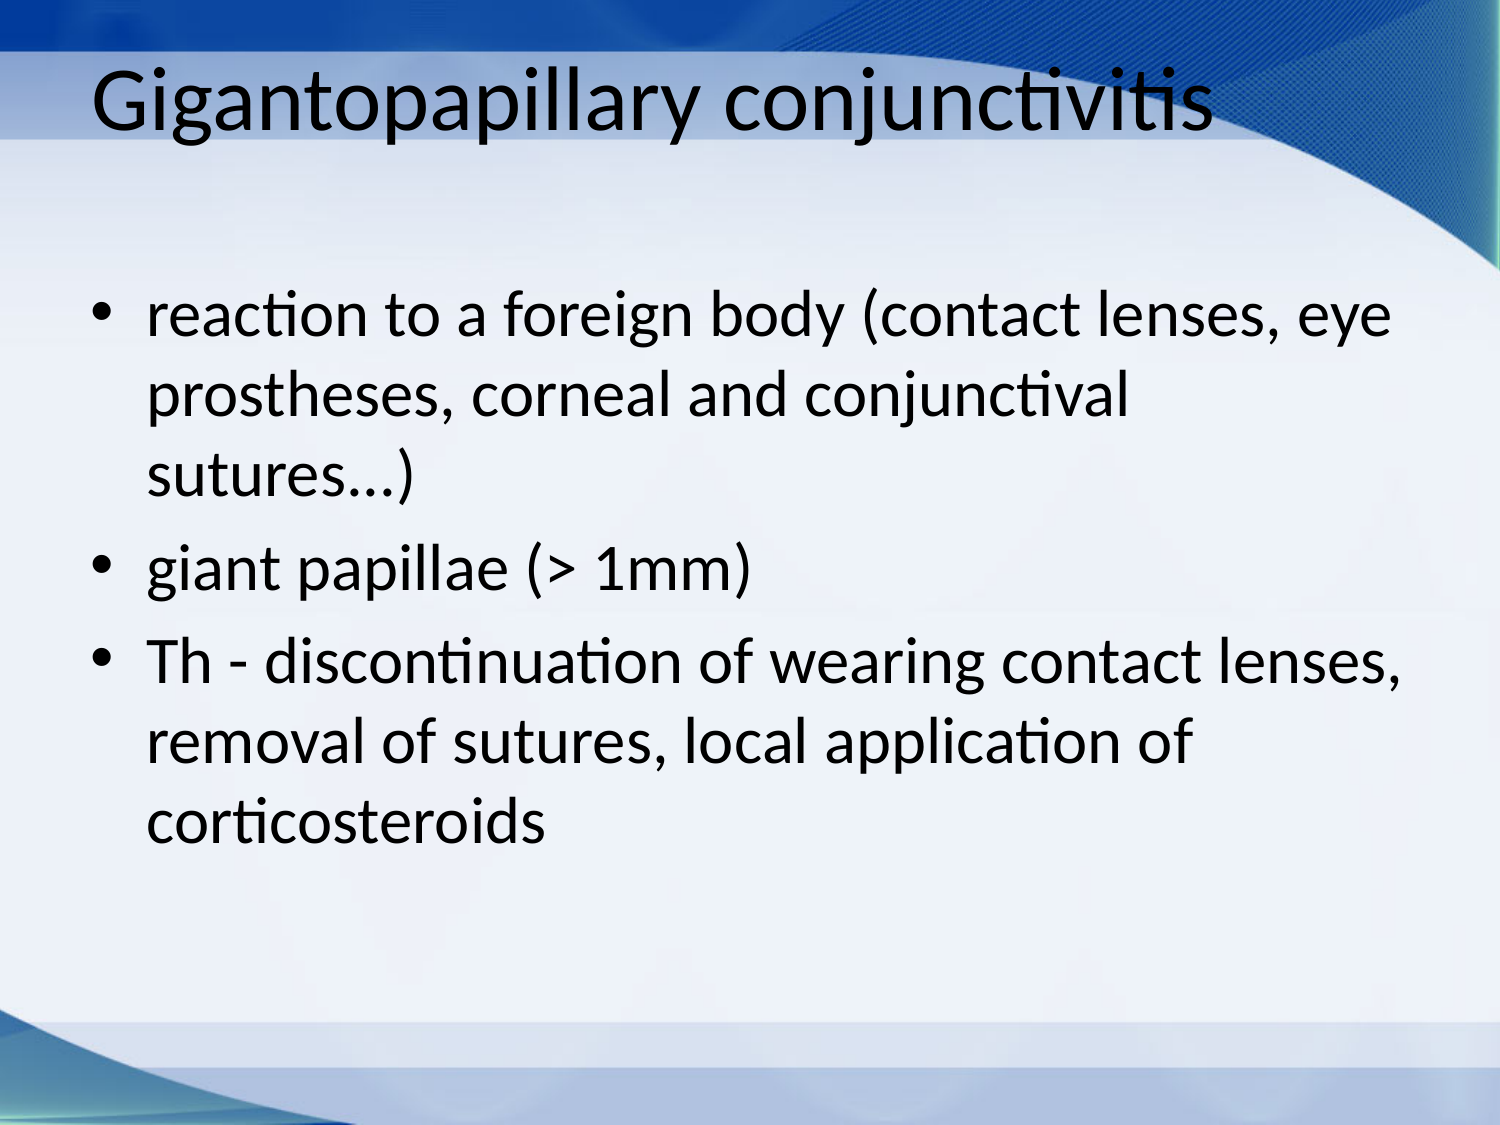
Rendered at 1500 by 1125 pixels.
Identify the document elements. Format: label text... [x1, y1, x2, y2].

list reaction to a foreign body (contact lenses, eye prostheses, corneal and conjunctival sutures...) giant papillae (> 1mm) Th - discontinuation of wearing contact lenses, removal of sutures, local application of corticosteroids [75, 262, 1425, 1005]
picture [0, 0, 1500, 1125]
title Gigantopapillary conjunctivitis [76, 0, 1427, 188]
